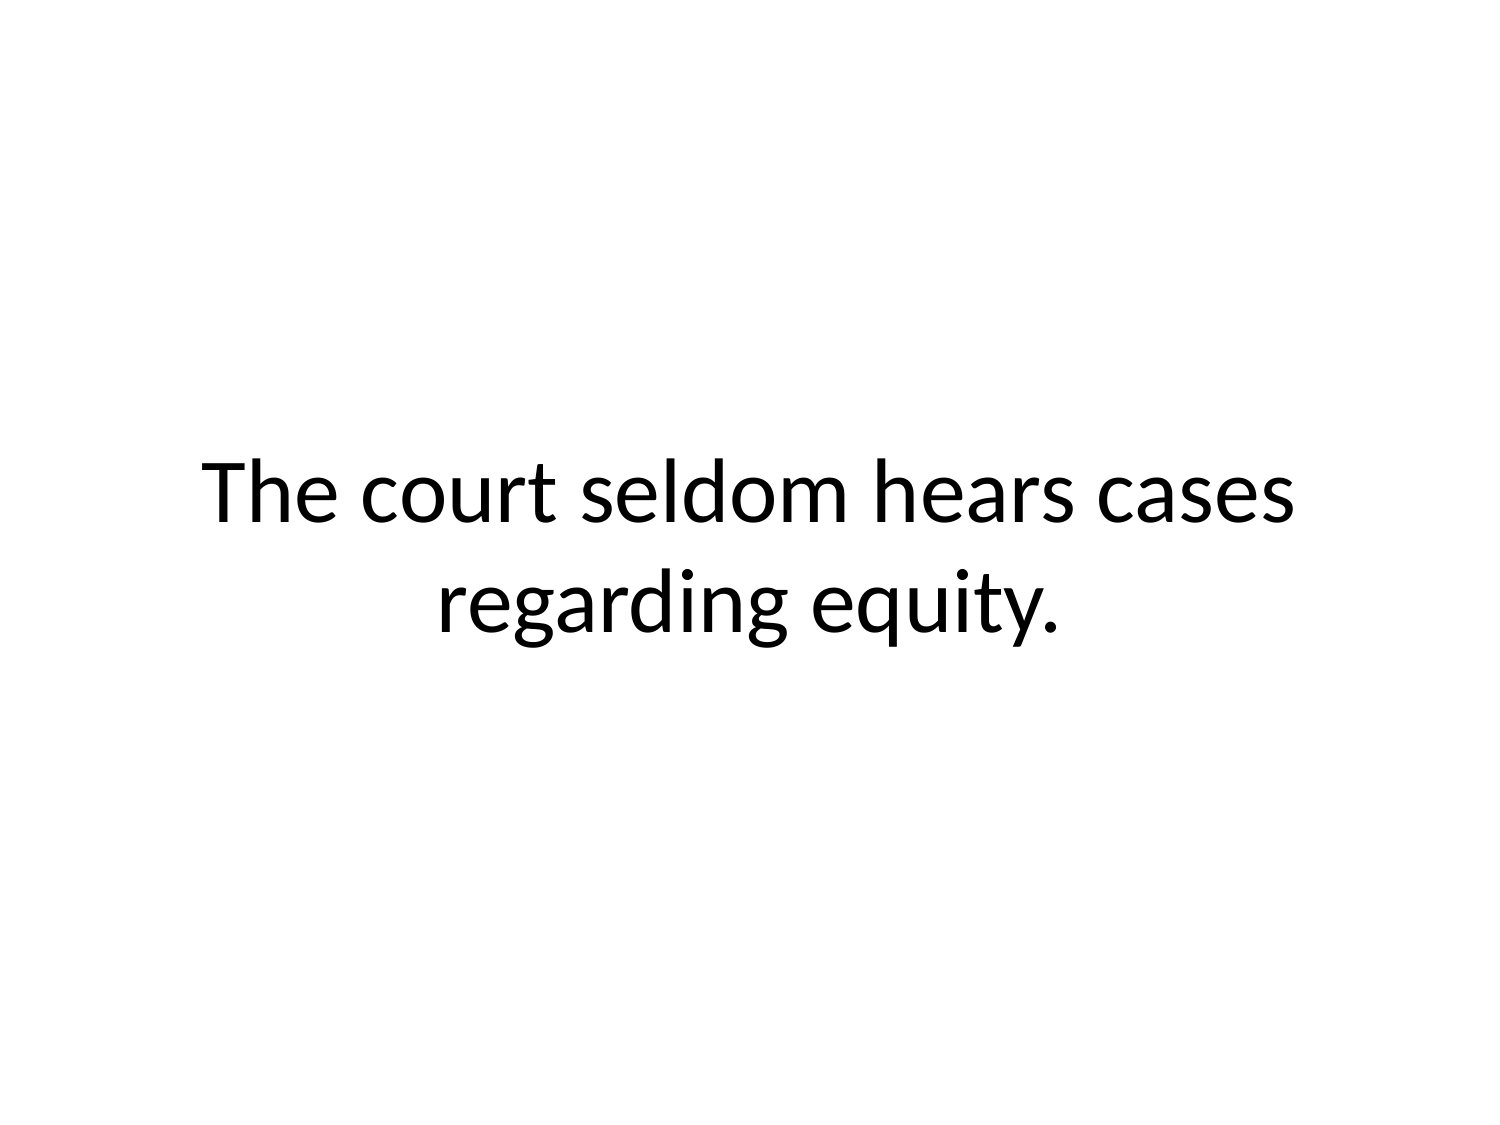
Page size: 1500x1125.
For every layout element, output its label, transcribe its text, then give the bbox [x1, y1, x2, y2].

title The court seldom hears cases regarding equity. [74, 44, 1426, 1038]
